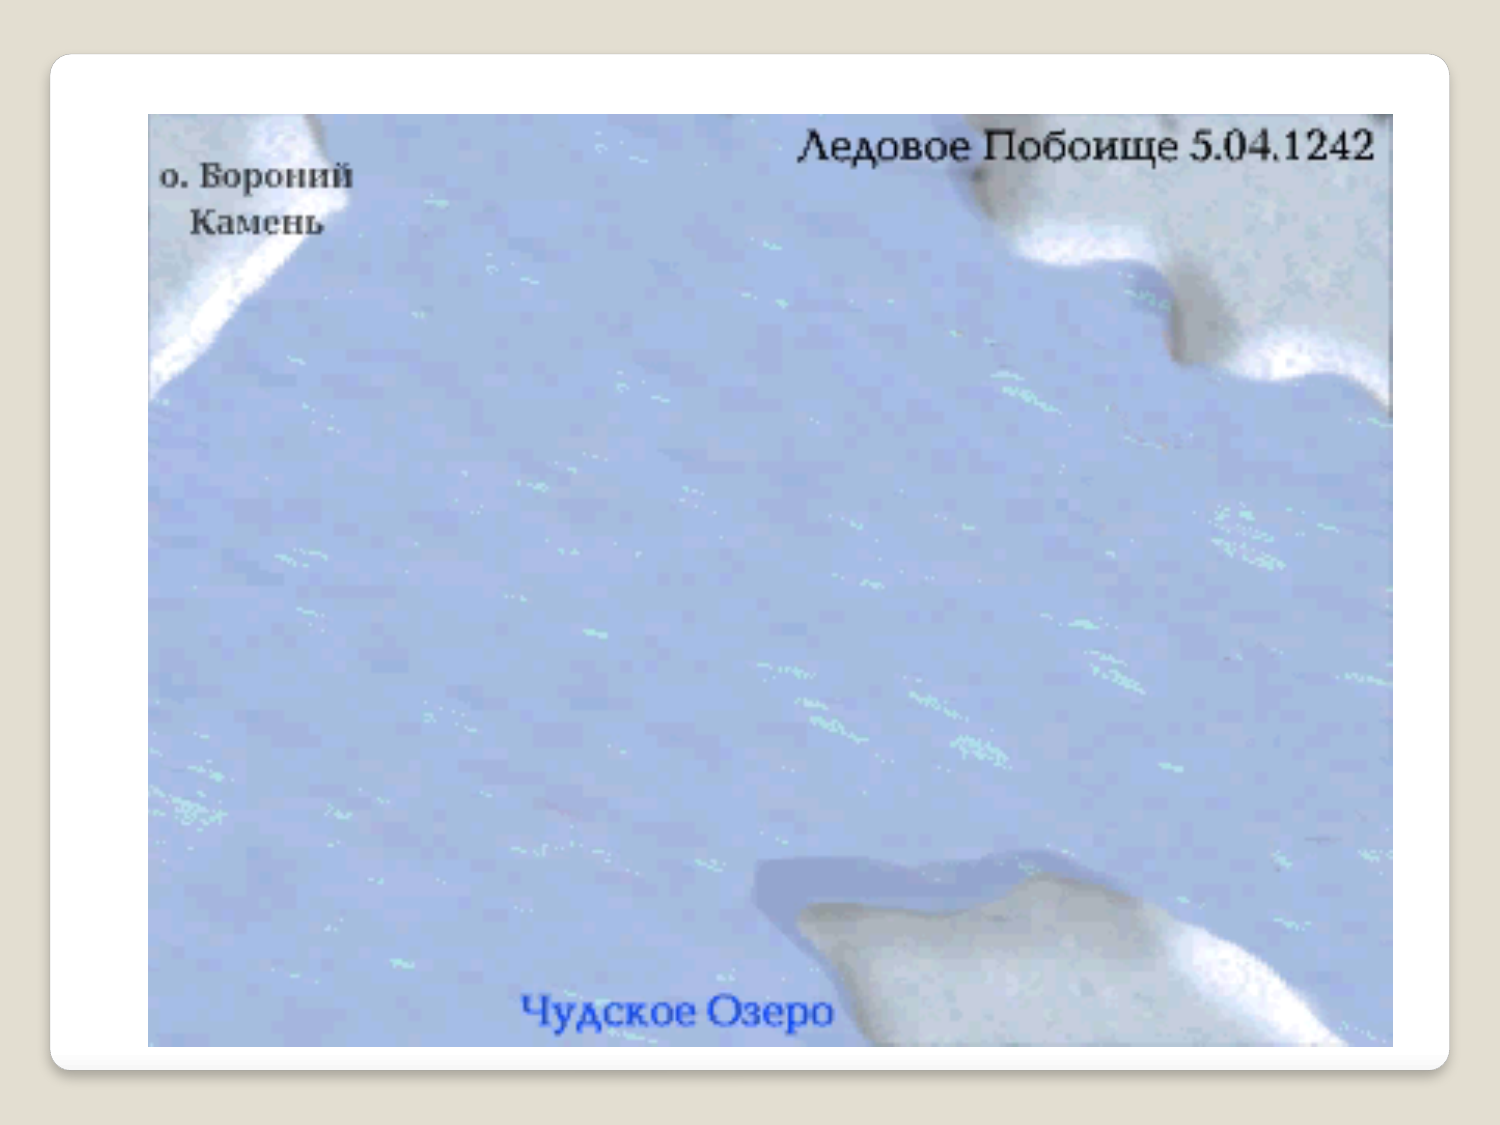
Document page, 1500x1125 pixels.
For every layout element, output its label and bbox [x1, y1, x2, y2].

text_box [147, 113, 1394, 1049]
